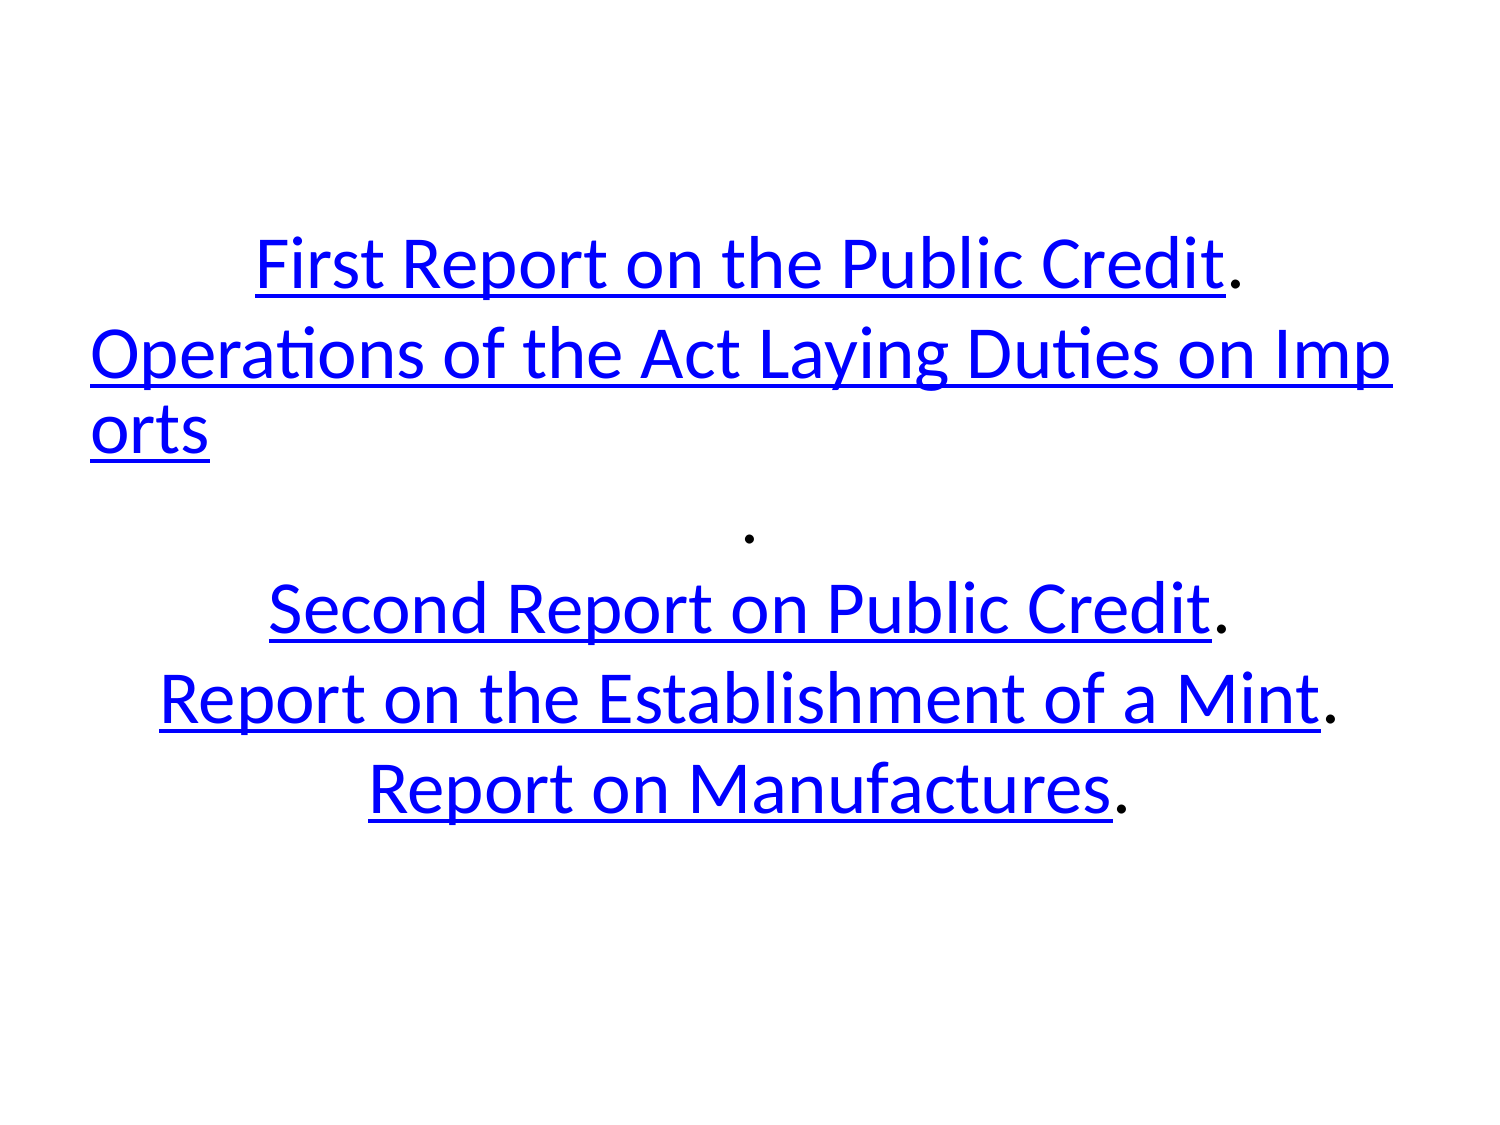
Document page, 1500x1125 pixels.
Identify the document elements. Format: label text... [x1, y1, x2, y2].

title First Report on the Public Credit. Operations of the Act Laying Duties on Imports. Second Report on Public Credit. Report on the Establishment of a Mint. Report on Manufactures. [74, 44, 1426, 1013]
